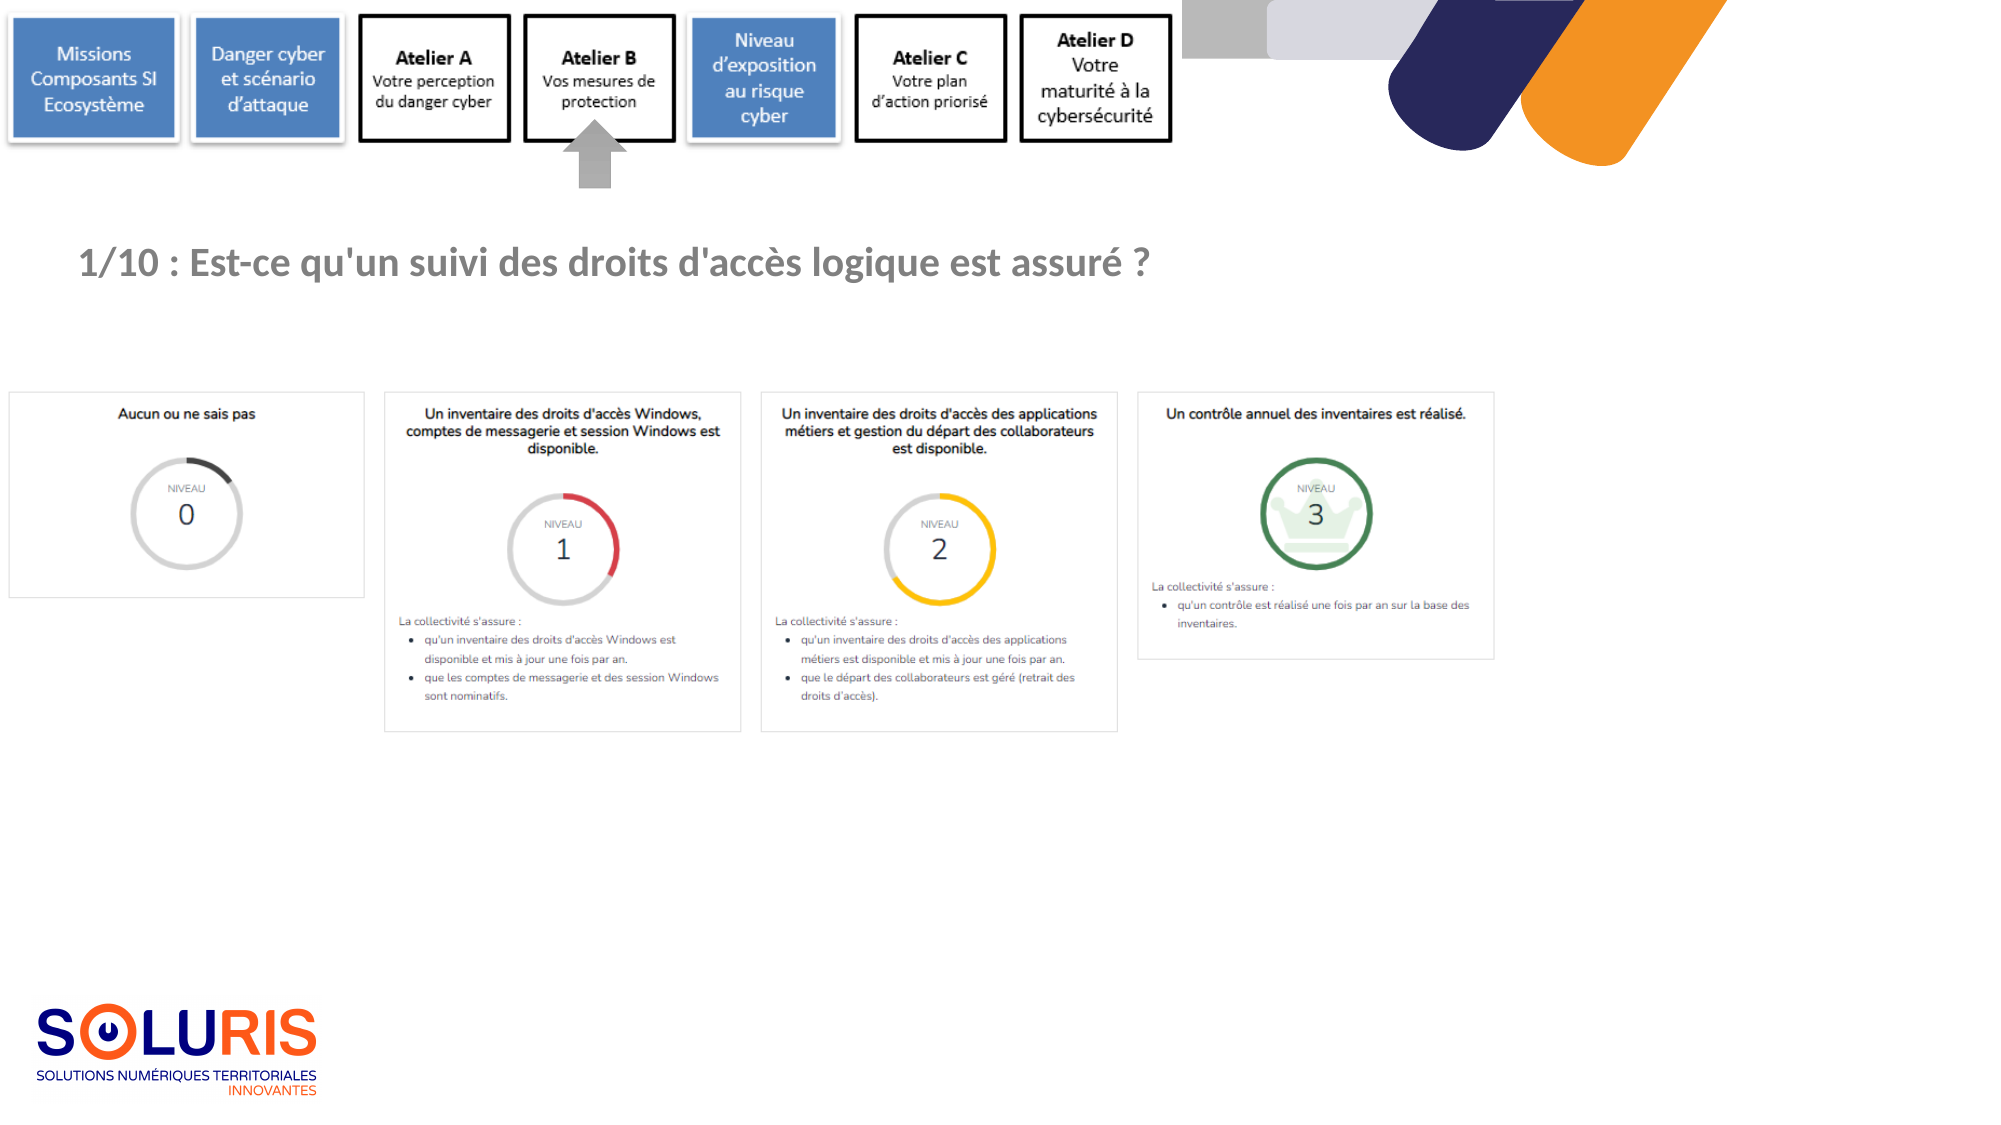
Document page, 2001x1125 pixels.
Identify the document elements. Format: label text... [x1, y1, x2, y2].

picture [30, 995, 322, 1105]
text_box 1/10 : Est-ce qu'un suivi des droits d'accès logique est assuré ? [62, 227, 1426, 293]
picture [0, 383, 1500, 742]
picture [0, 0, 1182, 154]
text_box [578, 154, 611, 189]
